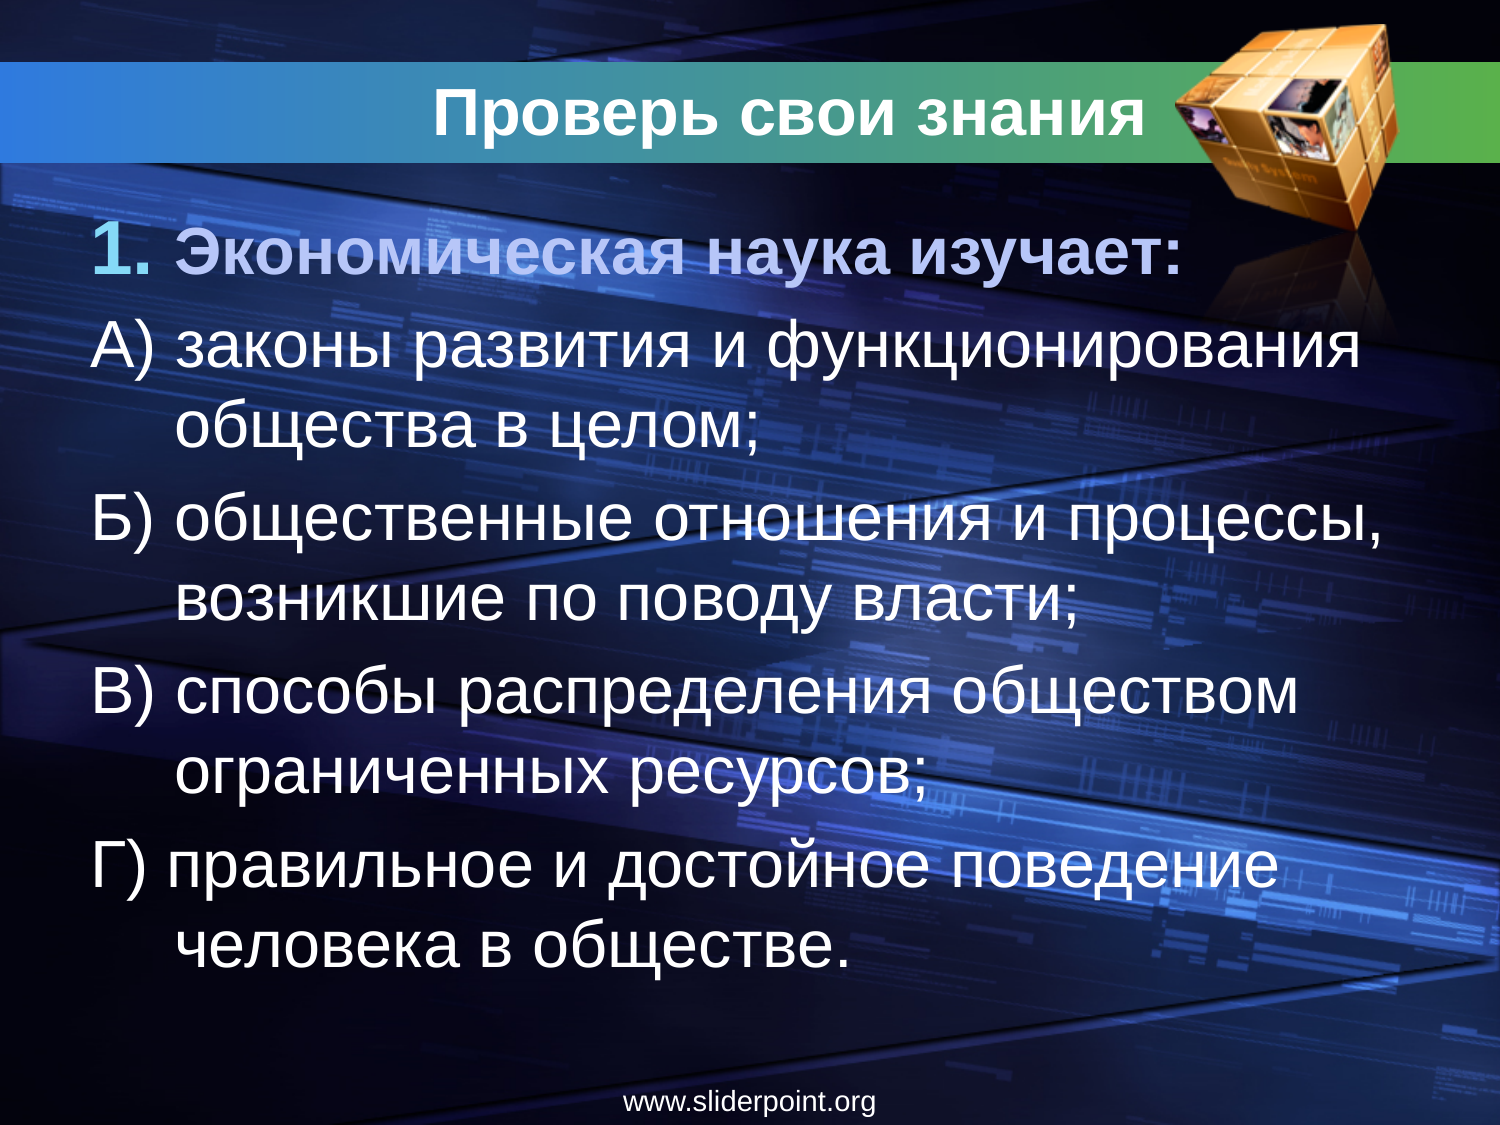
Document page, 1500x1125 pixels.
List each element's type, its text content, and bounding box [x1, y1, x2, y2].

footer www.sliderpoint.org [512, 1074, 988, 1116]
title Проверь свои знания [74, 62, 1163, 156]
list Экономическая наука изучает: А) законы развития и функционирования общества в целом; Б) общественные отношения и процессы, возникшие по поводу власти; В) способы распределения обществом ограниченных ресурсов; Г) правильное и достойное поведение человека в обществе. [74, 199, 1426, 1051]
picture [0, 0, 1500, 1125]
